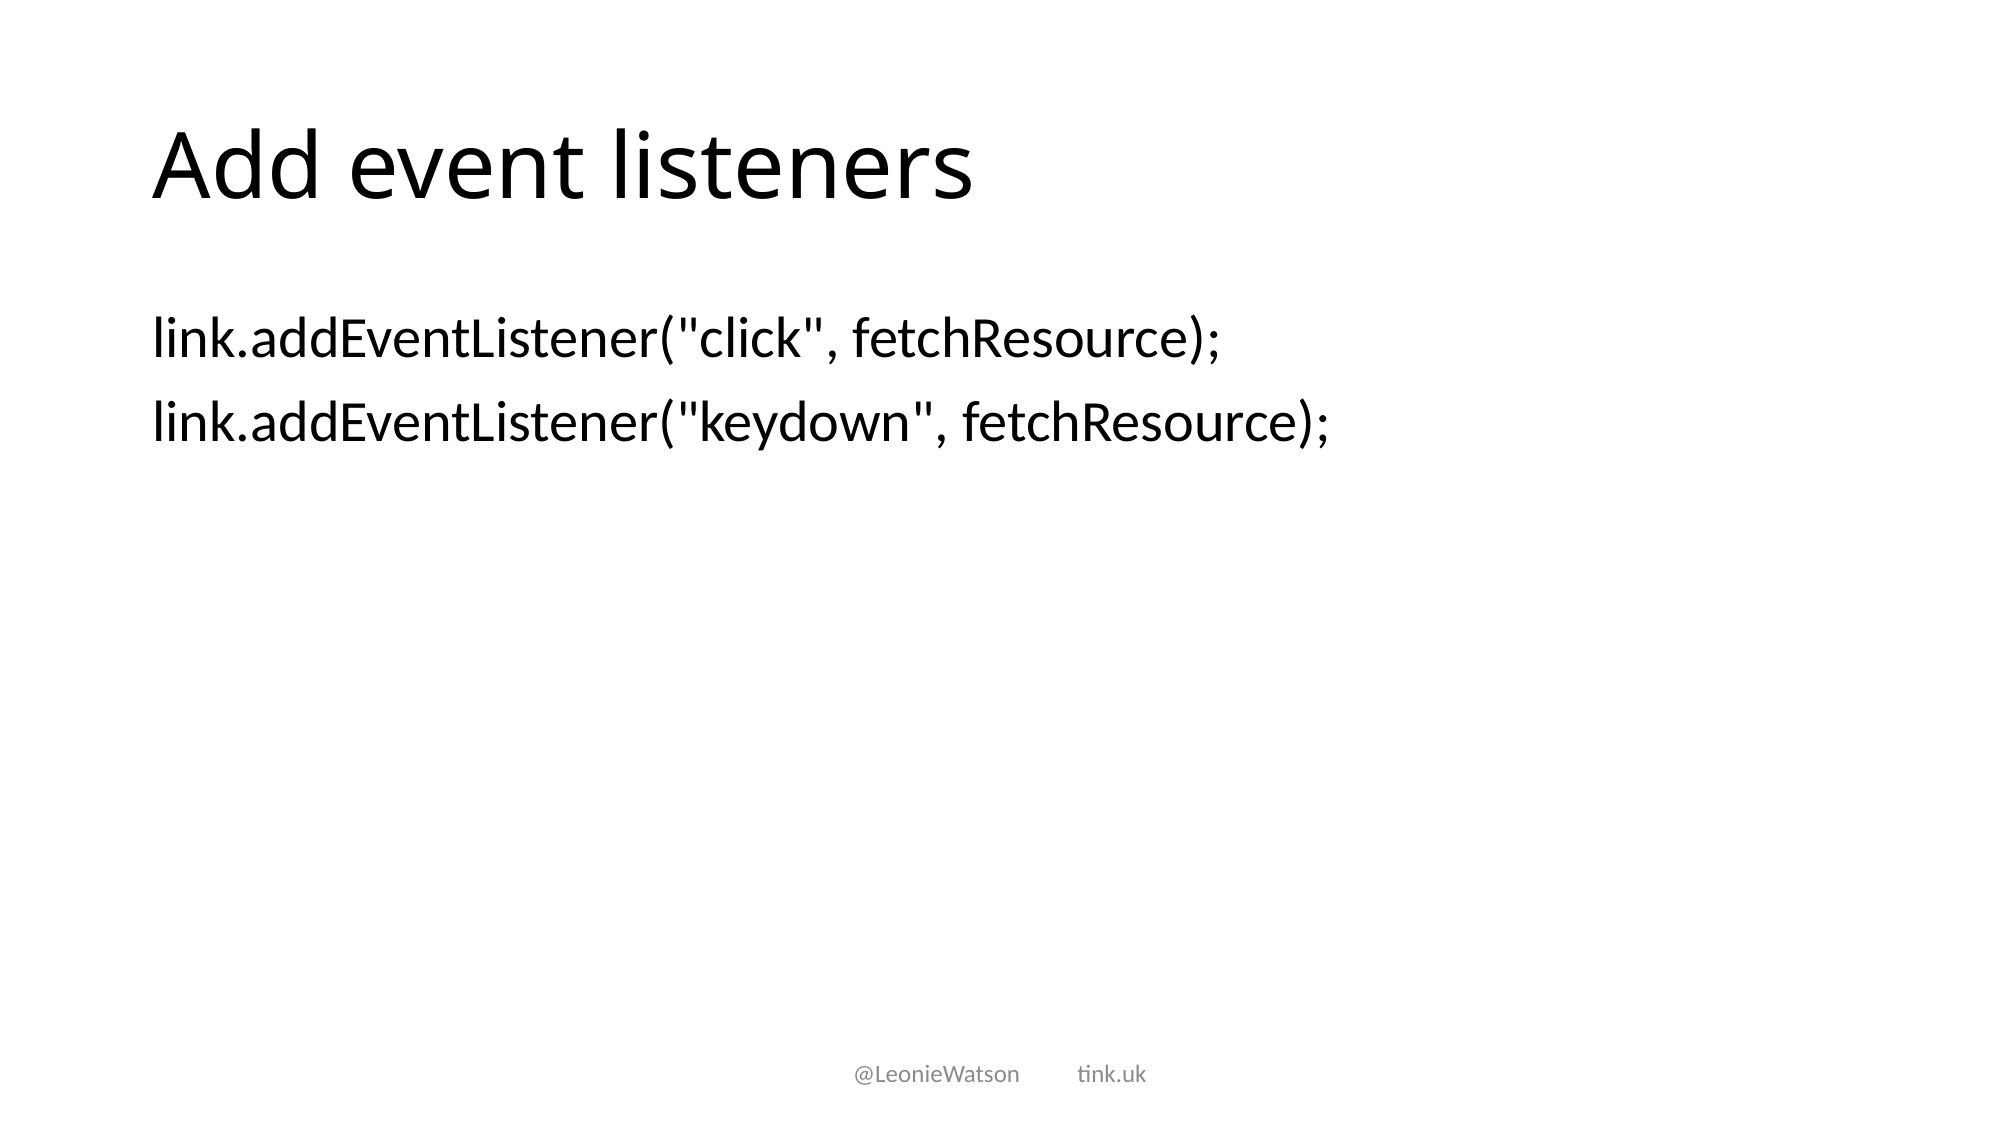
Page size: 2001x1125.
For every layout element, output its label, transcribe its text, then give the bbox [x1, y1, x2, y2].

footer @LeonieWatson tink.uk [662, 1042, 1338, 1103]
title Add event listeners [137, 59, 1863, 278]
list link.addEventListener("click", fetchResource); link.addEventListener("keydown", fetchResource); [137, 299, 1863, 1014]
